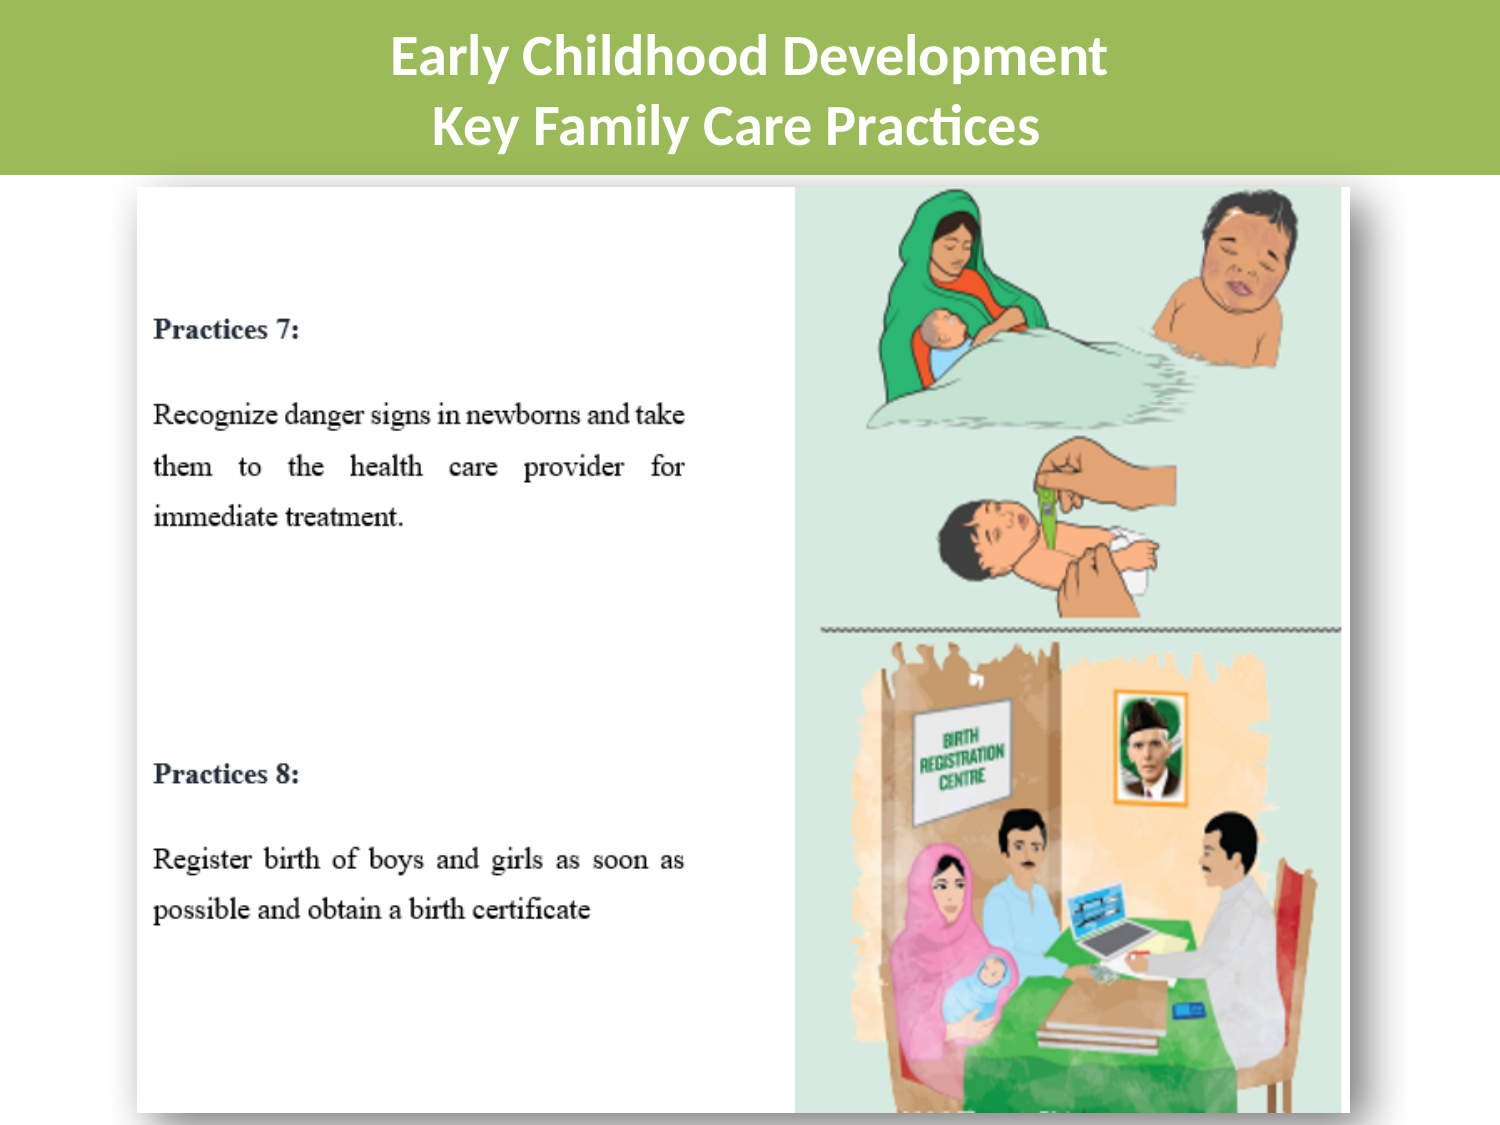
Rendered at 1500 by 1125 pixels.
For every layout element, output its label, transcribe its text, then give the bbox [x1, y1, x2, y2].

text_box Early Childhood Development Key Family Care Practices [0, 0, 1500, 175]
picture [137, 186, 1351, 1113]
